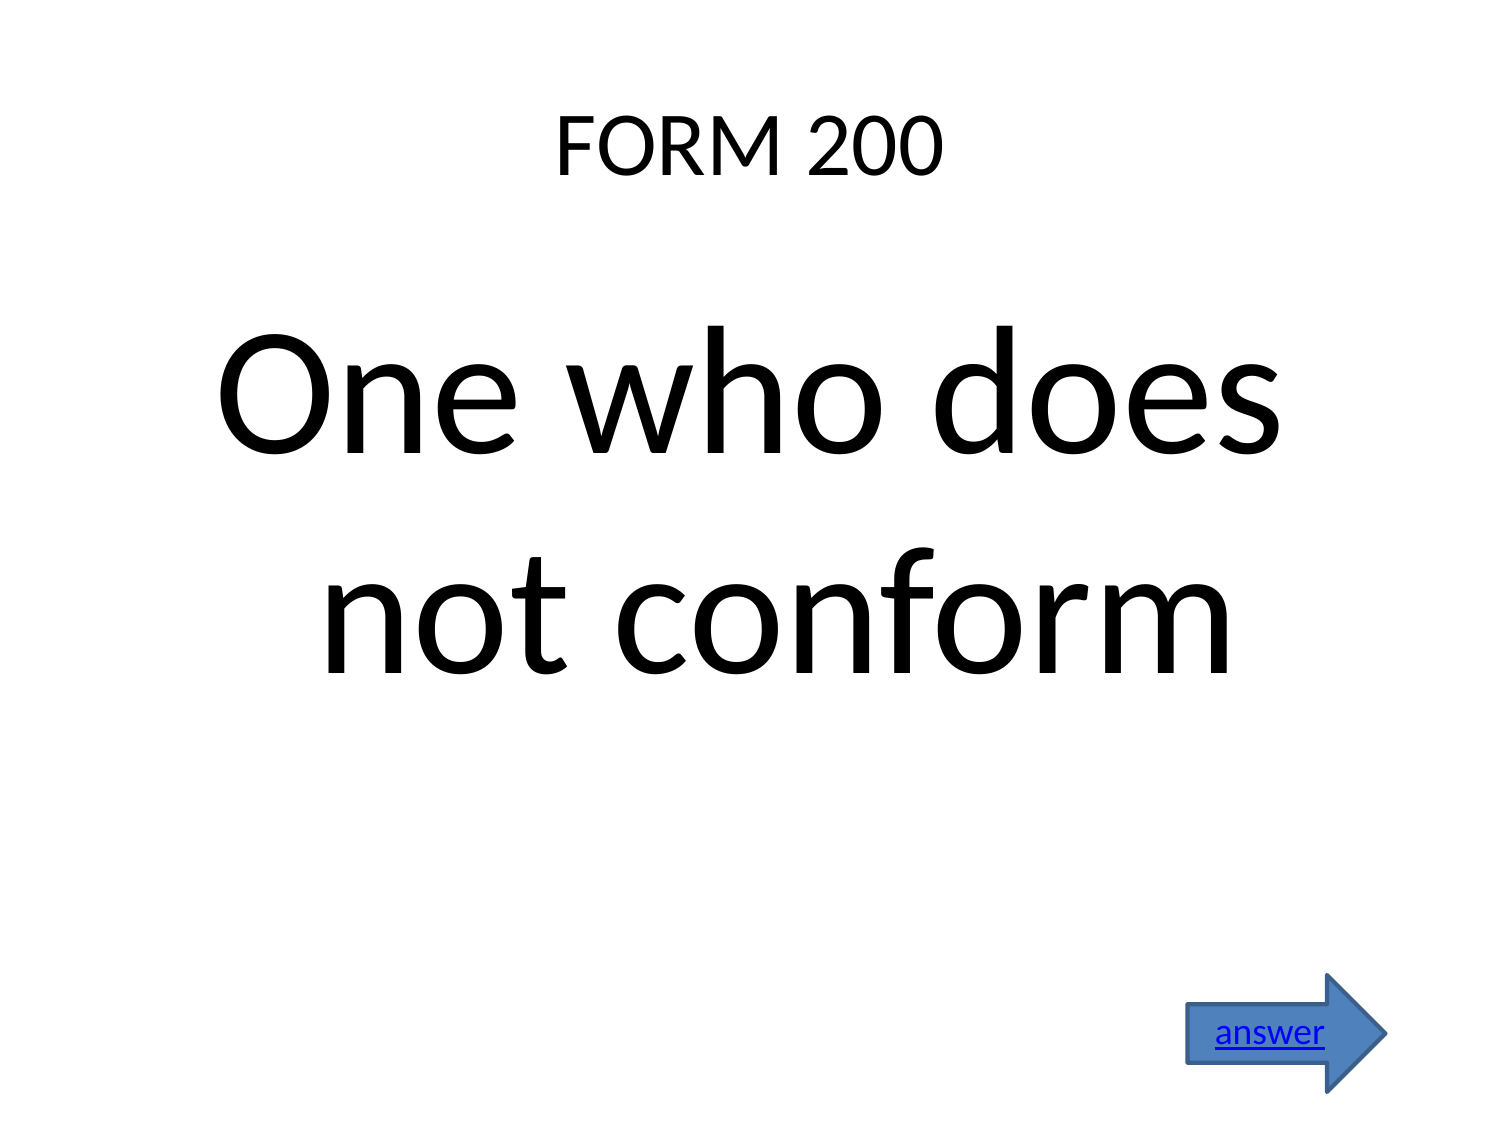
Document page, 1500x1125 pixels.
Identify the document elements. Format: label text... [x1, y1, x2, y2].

text_box answer [1200, 999, 1400, 1060]
list One who does not conform [75, 262, 1425, 1005]
title FORM 200 [75, 45, 1425, 233]
text_box [1324, 973, 1354, 999]
text_box [1185, 1002, 1362, 1094]
